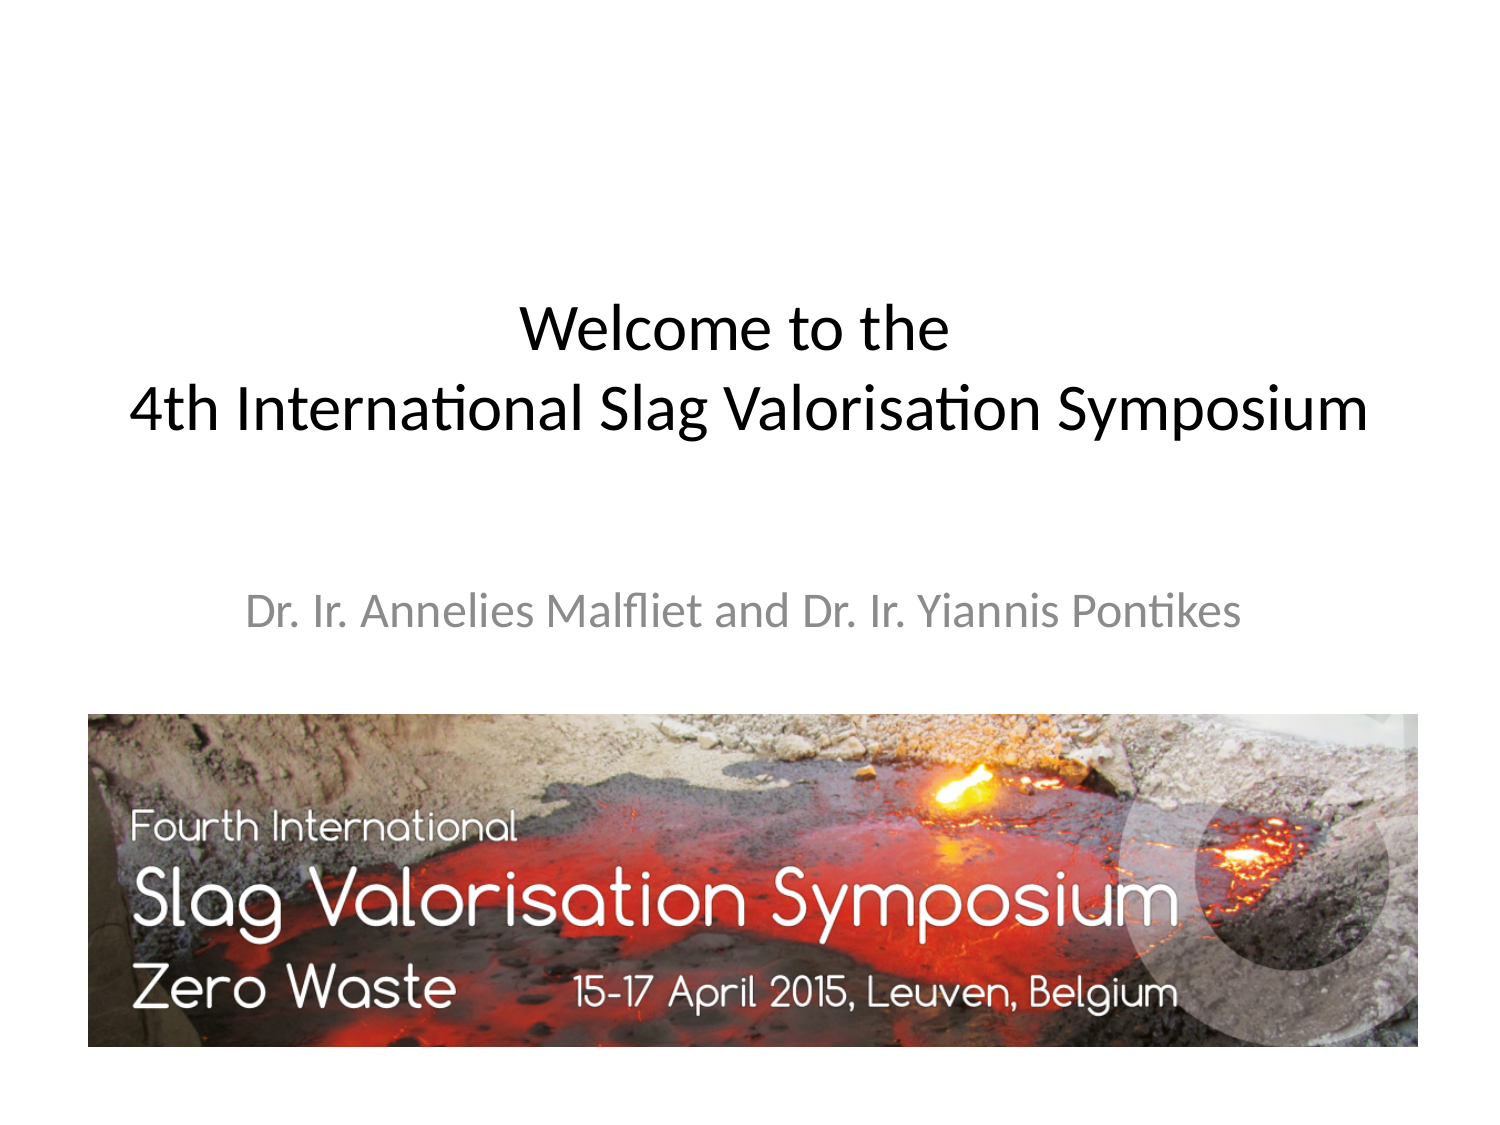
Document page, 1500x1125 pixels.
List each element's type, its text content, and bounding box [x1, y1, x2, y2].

picture [88, 714, 1418, 1048]
title Welcome to the 4th International Slag Valorisation Symposium [112, 243, 1388, 485]
subtitle Dr. Ir. Annelies Malfliet and Dr. Ir. Yiannis Pontikes [218, 570, 1269, 713]
